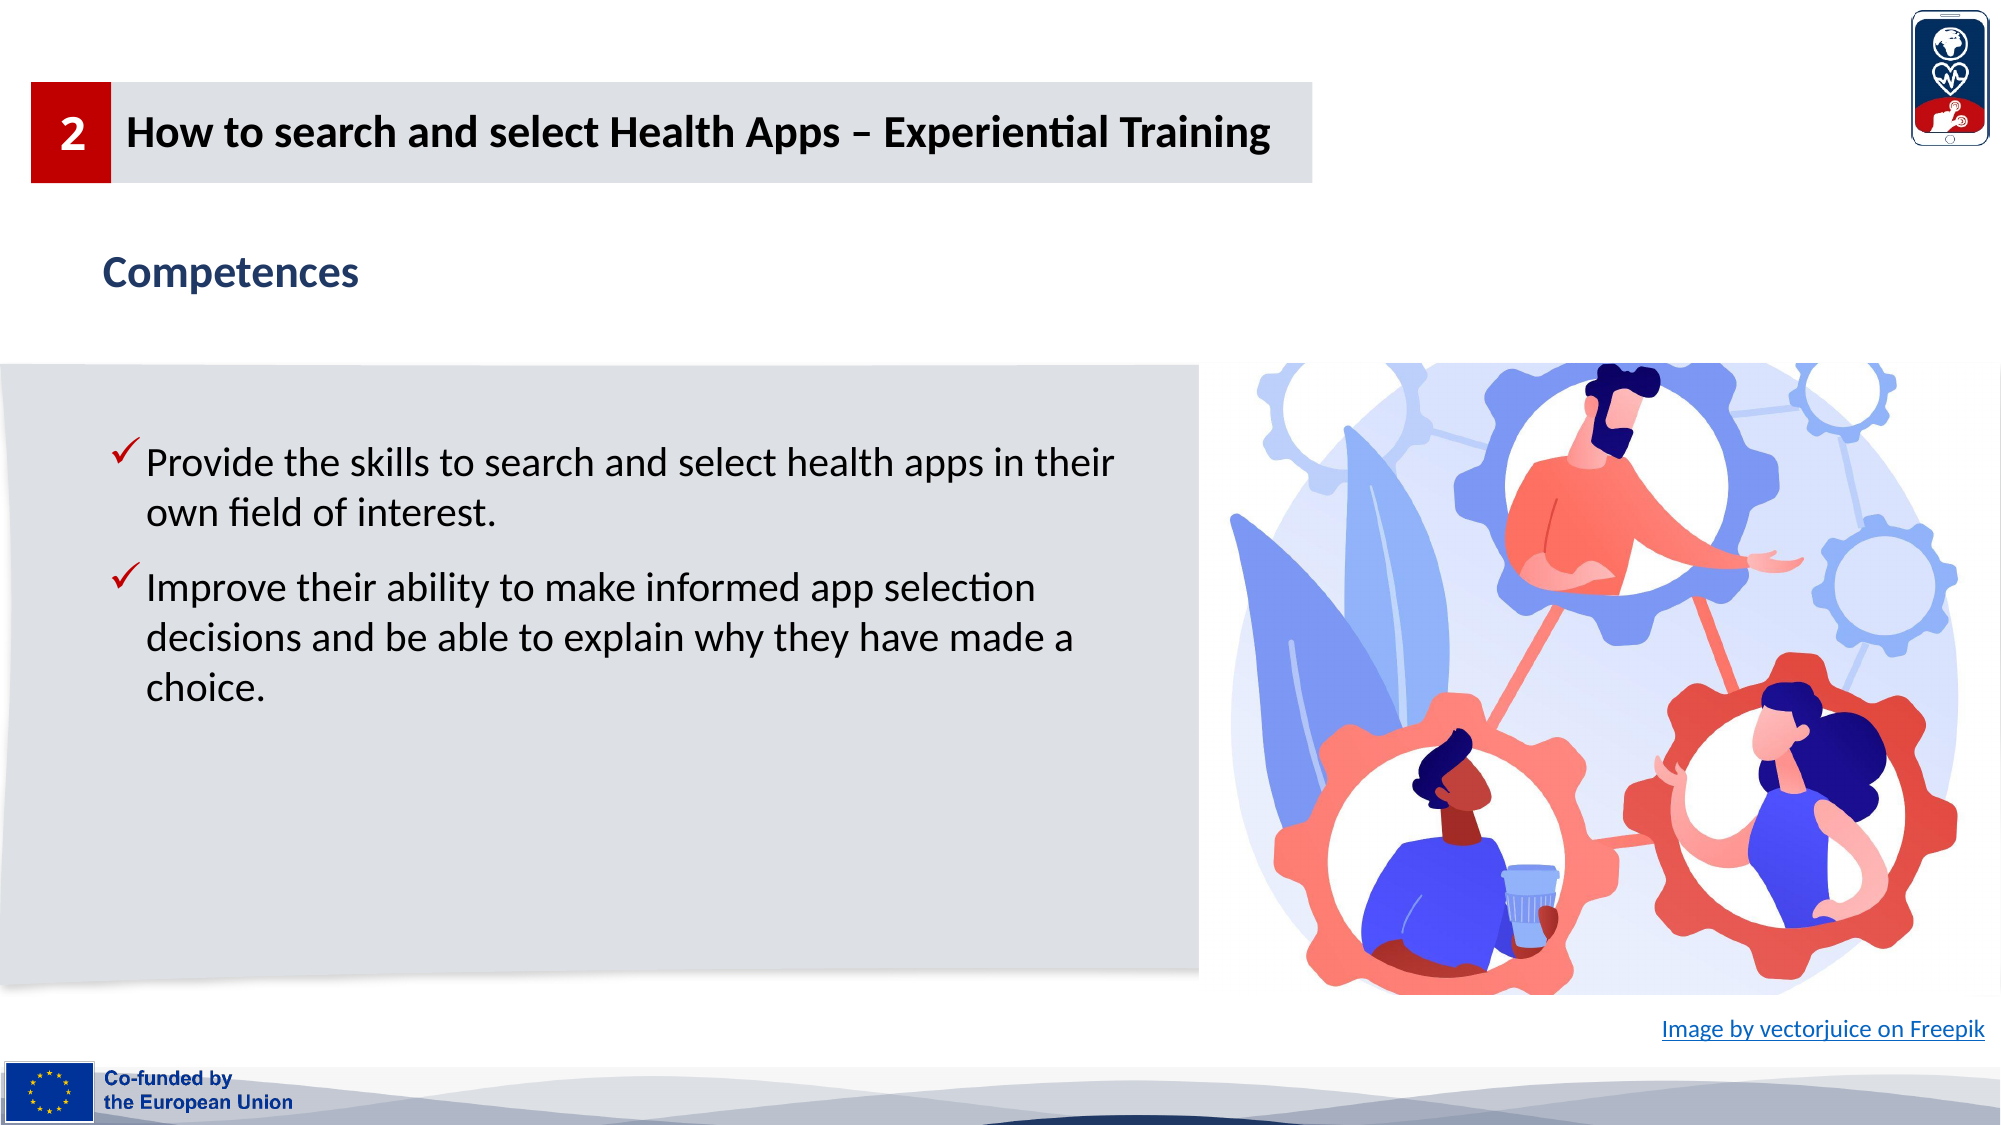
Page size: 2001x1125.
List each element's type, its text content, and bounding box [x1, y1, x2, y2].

picture [0, 1058, 2001, 1125]
picture [1911, 10, 1990, 146]
text_box Image by vectorjuice on Freepik [561, 1005, 2000, 1051]
list Provide the skills to search and select health apps in their own field of interest. Improve their ability to make informed app selection decisions and be able to explain why they have made a choice. [93, 427, 1142, 984]
text_box How to search and select Health Apps – Experiential Training [111, 82, 1313, 183]
text_box [30, 81, 112, 184]
text_box 1 [20, 71, 86, 142]
text_box 2 [45, 96, 114, 167]
picture [1198, 363, 2000, 995]
title Competences [87, 221, 1813, 324]
